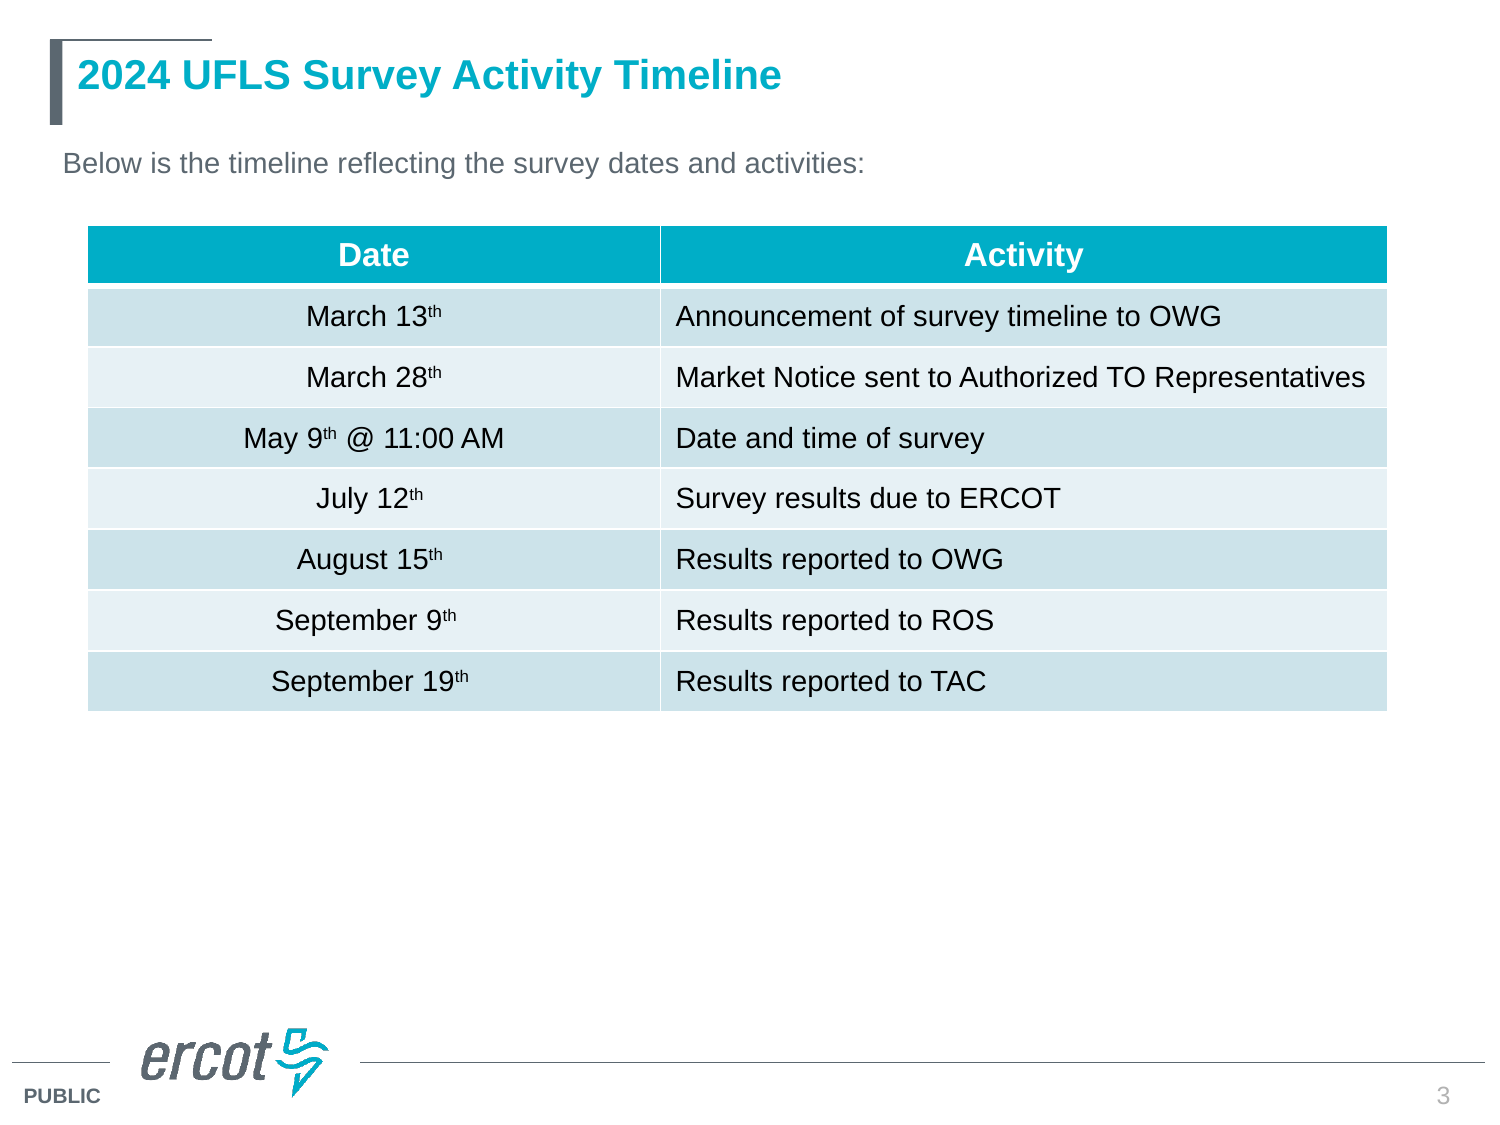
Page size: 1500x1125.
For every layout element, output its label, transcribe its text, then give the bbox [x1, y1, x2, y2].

title 2024 UFLS Survey Activity Timeline [62, 39, 1450, 125]
table_cell March 28th [88, 348, 660, 407]
table_cell September 9th [88, 591, 660, 650]
table_cell July 12th [88, 469, 660, 528]
table_cell Results reported to TAC [661, 652, 1387, 711]
table_cell August 15th [88, 530, 660, 589]
table_cell May 9th @ 11:00 AM [88, 408, 660, 467]
picture [137, 1024, 332, 1100]
table_cell Results reported to ROS [661, 591, 1387, 650]
table_cell Market Notice sent to Authorized TO Representatives [661, 348, 1387, 407]
table_header Date [88, 226, 660, 283]
table_cell Date and time of survey [661, 408, 1387, 467]
table_cell Results reported to OWG [661, 530, 1387, 589]
table_cell March 13th [88, 289, 660, 346]
table_cell Survey results due to ERCOT [661, 469, 1387, 528]
table_header Activity [661, 226, 1387, 283]
list Below is the timeline reflecting the survey dates and activities: [48, 137, 1448, 938]
table_cell September 19th [88, 652, 660, 711]
table_cell Announcement of survey timeline to OWG [661, 289, 1387, 346]
slide_number 3 [1400, 1076, 1488, 1113]
